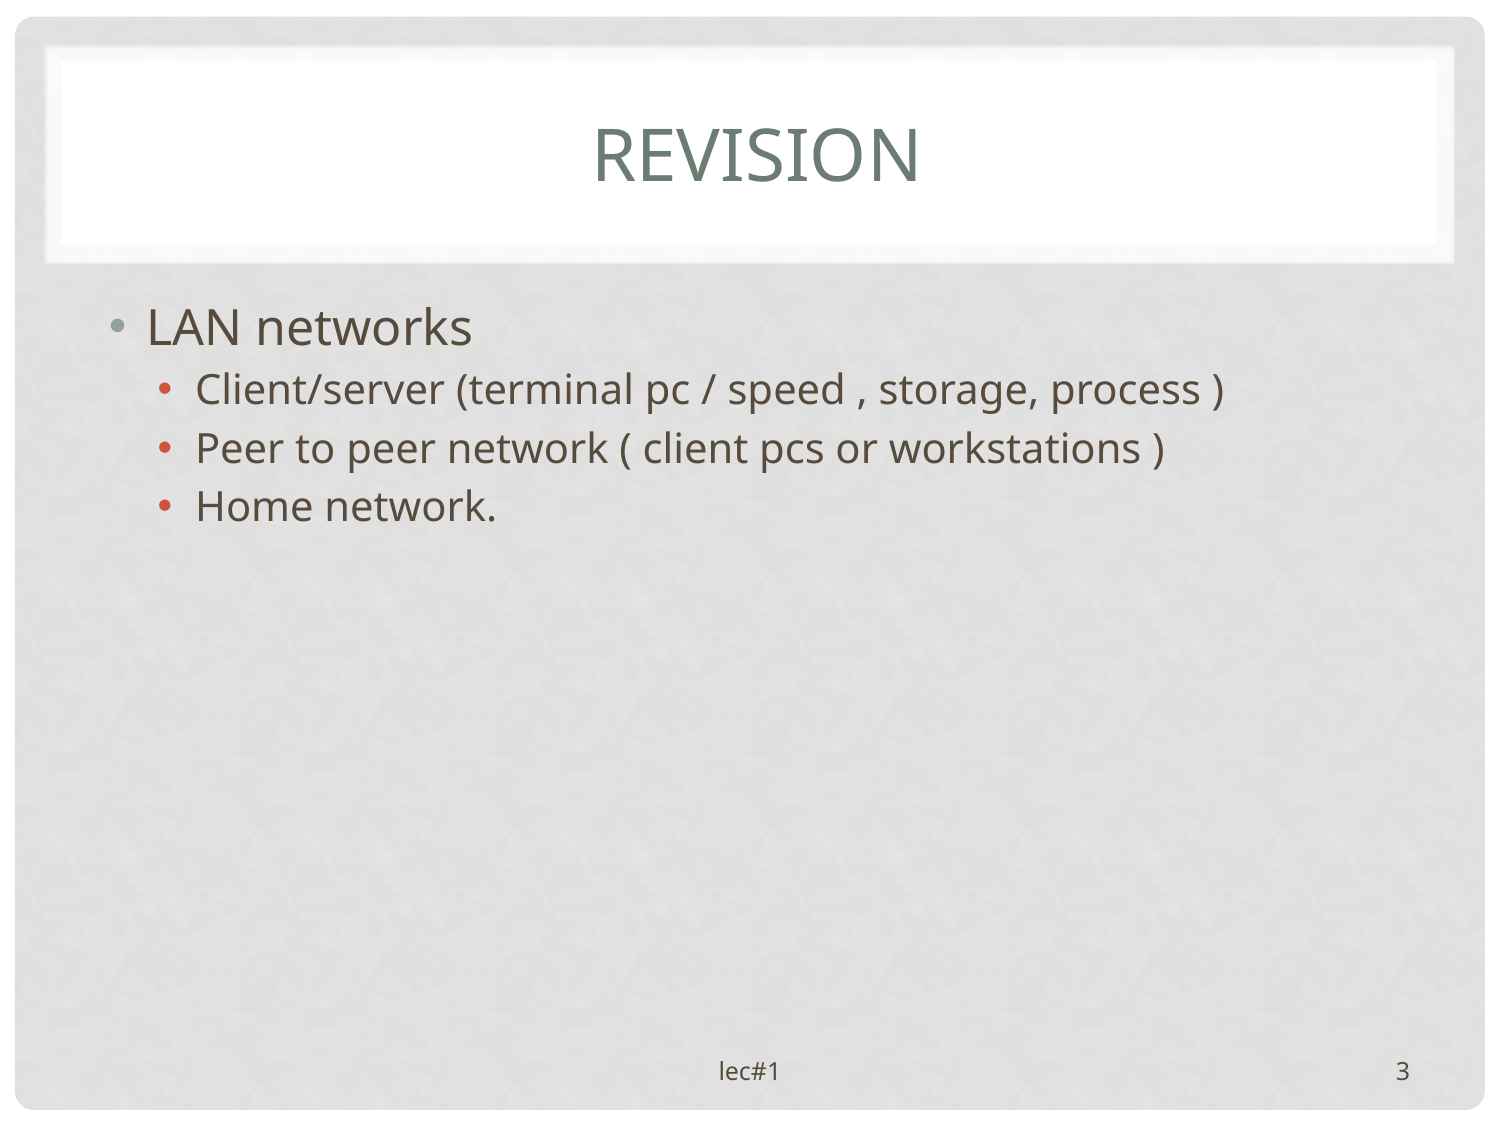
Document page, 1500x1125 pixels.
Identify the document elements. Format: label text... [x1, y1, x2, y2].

slide_number 3 [1074, 1042, 1425, 1103]
footer lec#1 [512, 1042, 988, 1103]
title REVISION [69, 66, 1425, 238]
list LAN networks Client/server (terminal pc / speed , storage, process ) Peer to peer network ( client pcs or workstations ) Home network. [75, 287, 1425, 1005]
